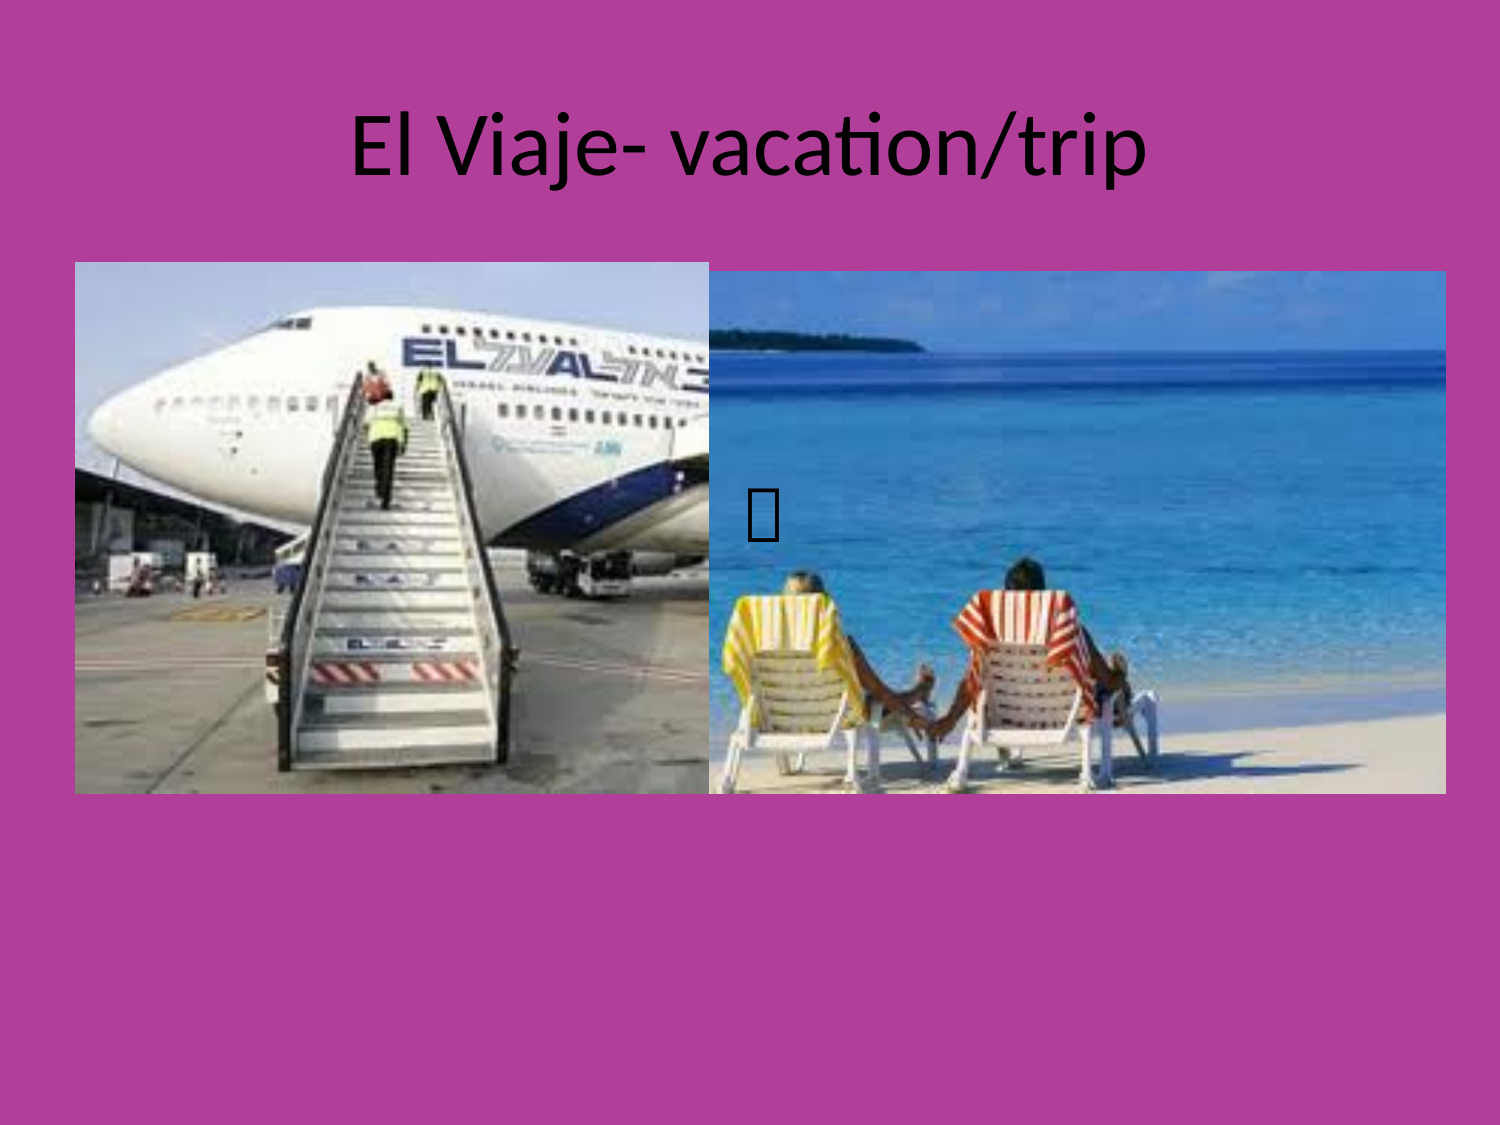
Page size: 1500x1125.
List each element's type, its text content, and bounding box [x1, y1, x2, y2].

title El Viaje- vacation/trip [75, 45, 1425, 233]
picture [74, 262, 1446, 794]
